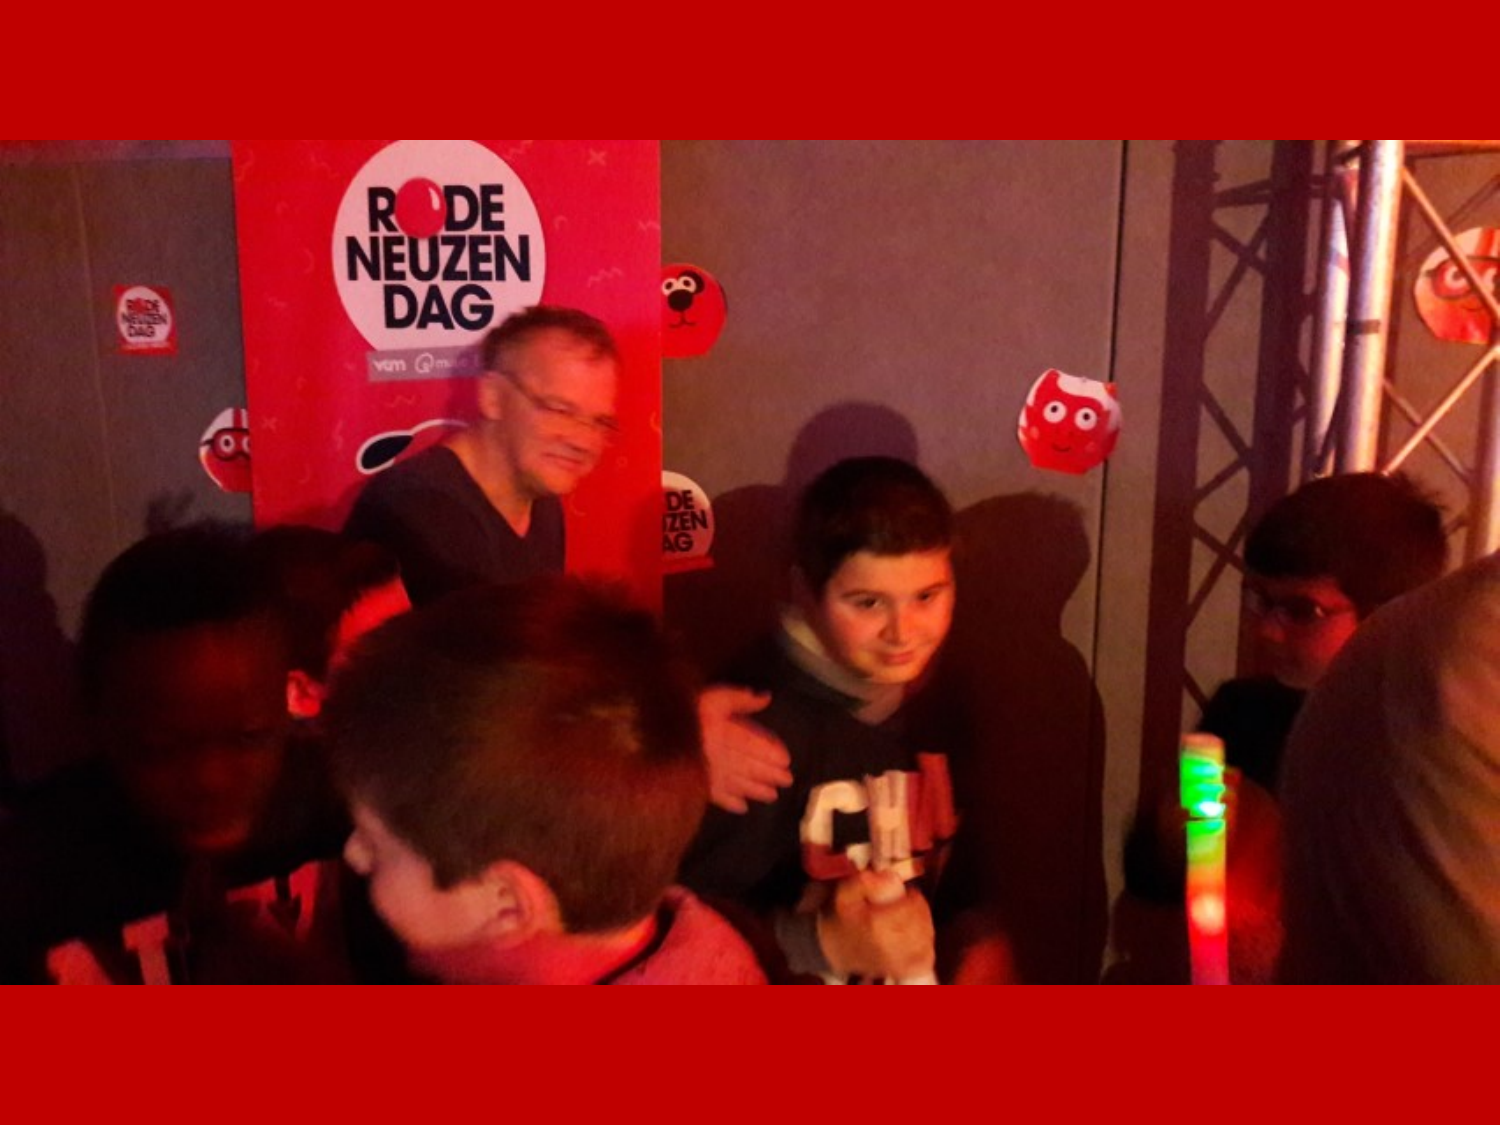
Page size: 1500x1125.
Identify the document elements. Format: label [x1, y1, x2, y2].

picture [0, 140, 1500, 985]
